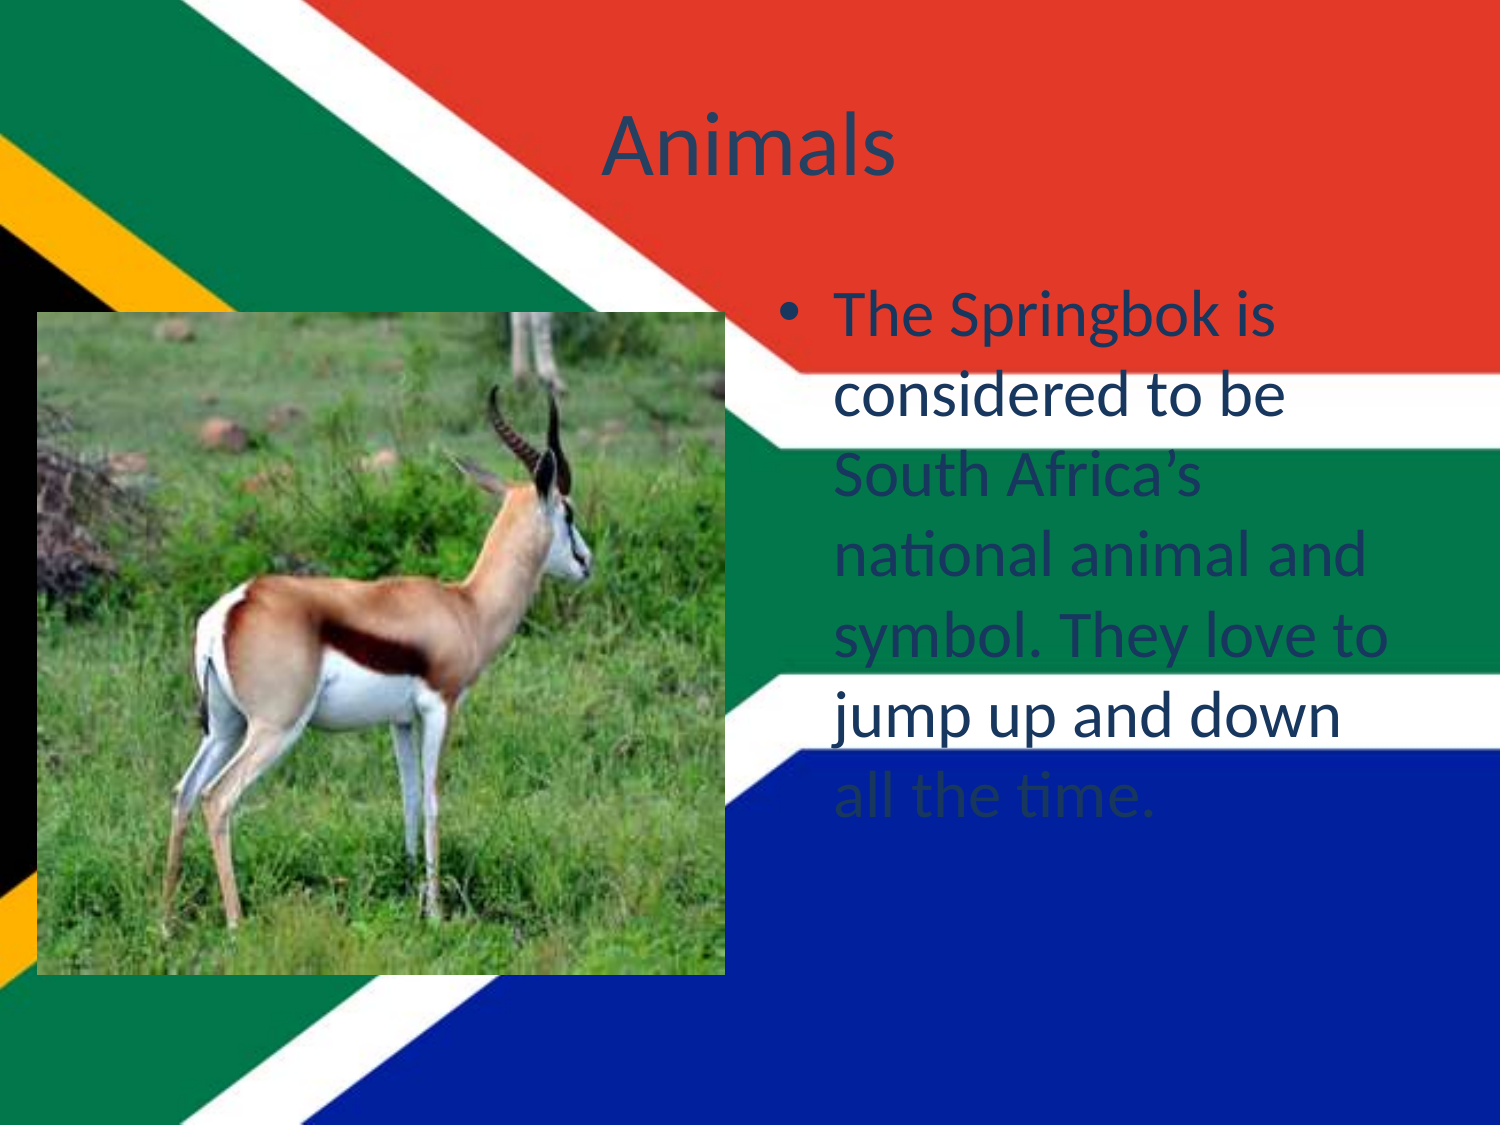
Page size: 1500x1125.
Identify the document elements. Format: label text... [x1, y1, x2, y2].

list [37, 312, 726, 976]
list The Springbok is considered to be South Africa’s national animal and symbol. They love to jump up and down all the time. [762, 262, 1426, 1006]
picture [0, 0, 1500, 1125]
title Animals [74, 44, 1426, 233]
